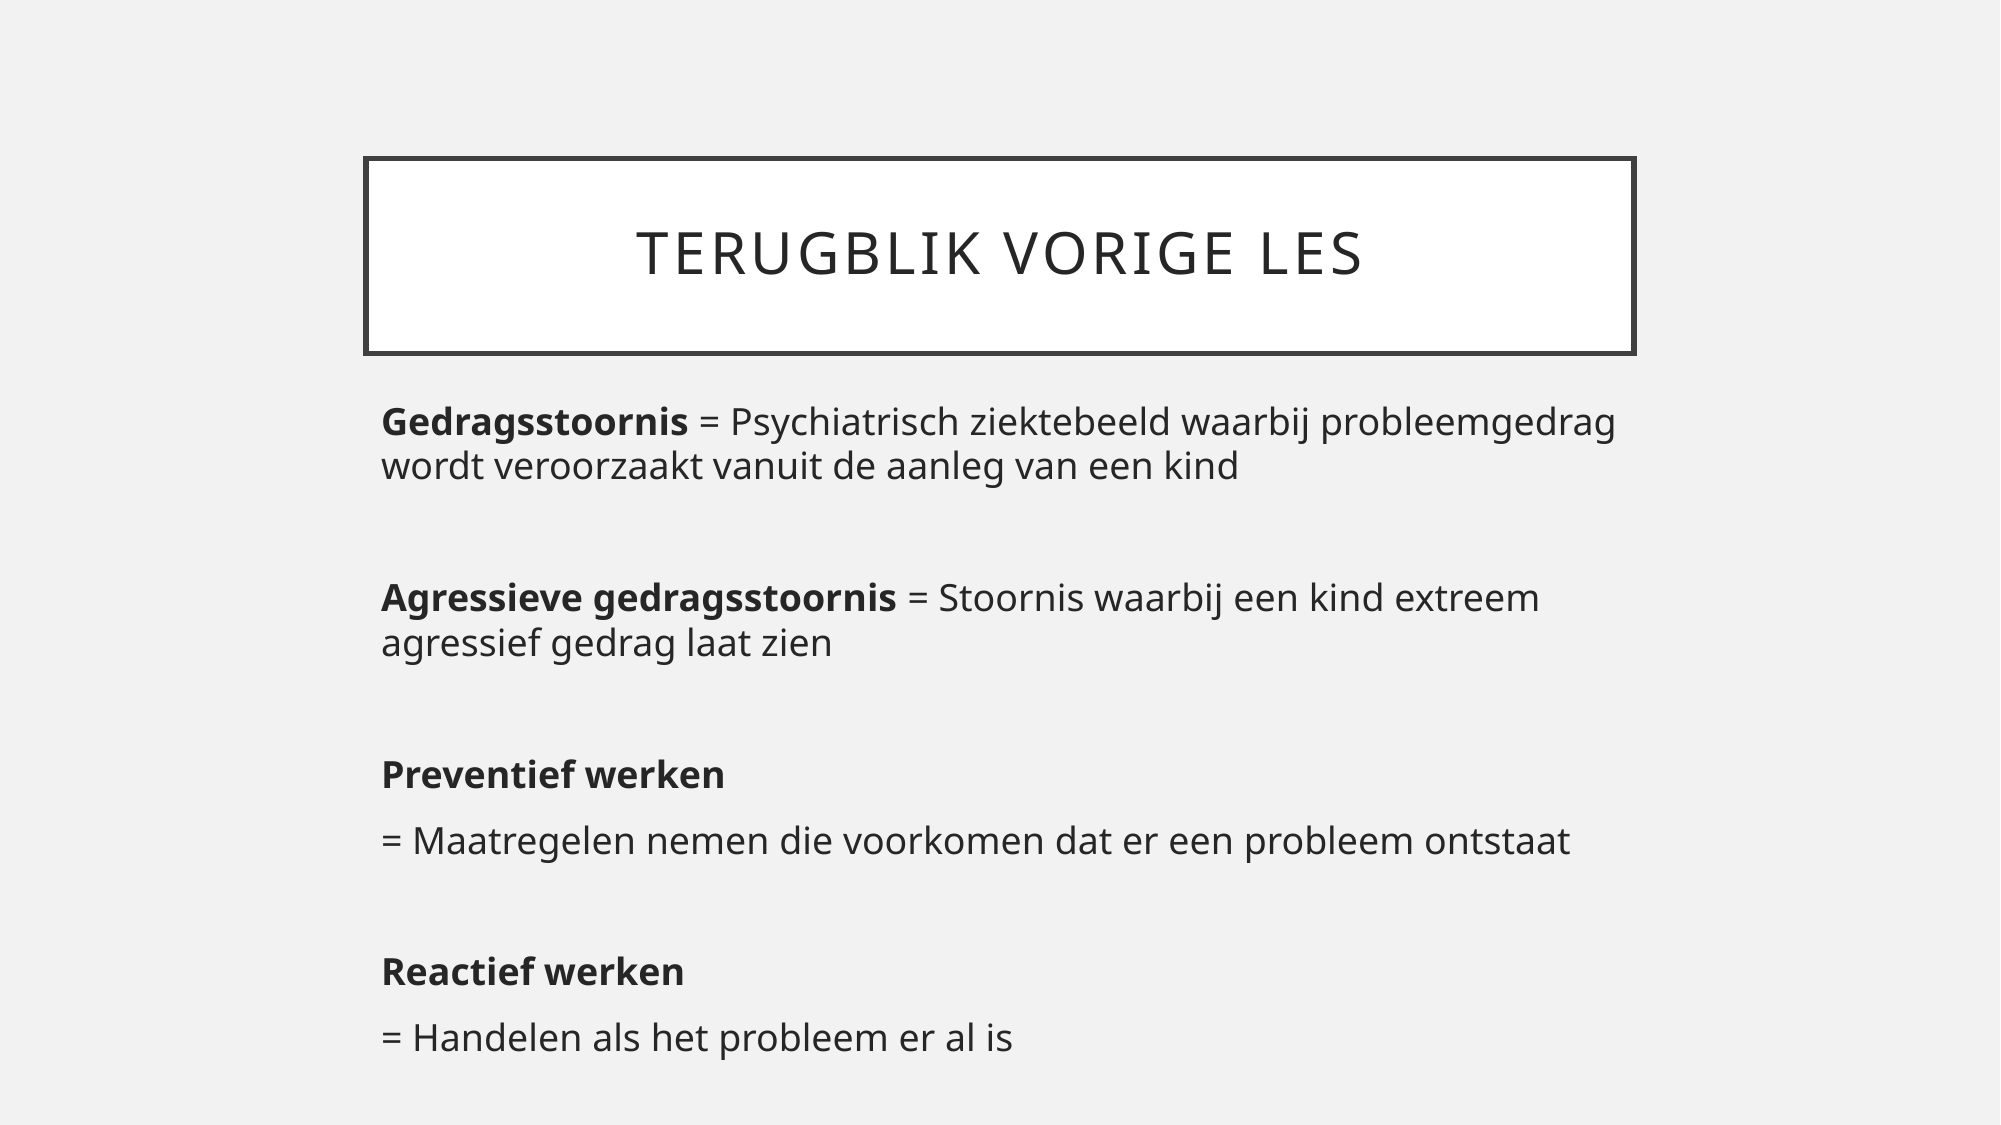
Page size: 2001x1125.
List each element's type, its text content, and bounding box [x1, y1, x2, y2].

list Gedragsstoornis = Psychiatrisch ziektebeeld waarbij probleemgedrag wordt veroorzaakt vanuit de aanleg van een kind Agressieve gedragsstoornis = Stoornis waarbij een kind extreem agressief gedrag laat zien Preventief werken = Maatregelen nemen die voorkomen dat er een probleem ontstaat Reactief werken = Handelen als het probleem er al is [366, 389, 1634, 1125]
title Terugblik vorige les [363, 156, 1637, 356]
